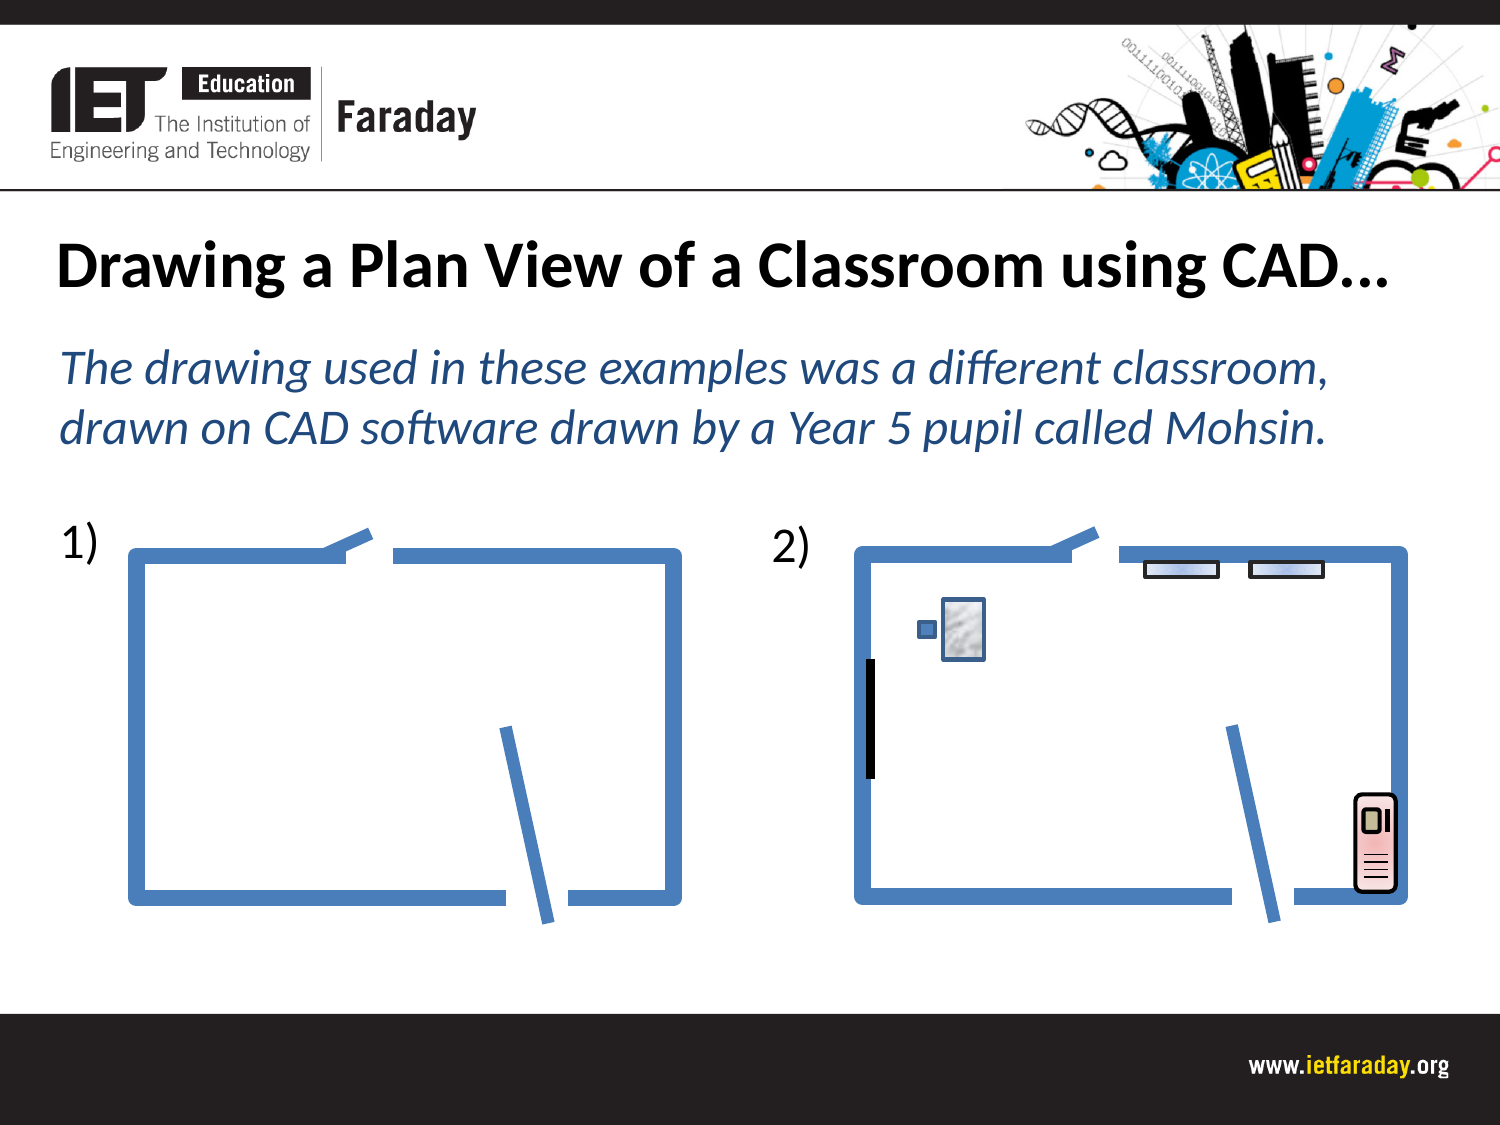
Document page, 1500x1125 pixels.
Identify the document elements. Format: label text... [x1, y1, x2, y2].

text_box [136, 533, 674, 924]
text_box 2) [756, 505, 857, 581]
text_box The drawing used in these examples was a different classroom, drawn on CAD software drawn by a Year 5 pupil called Mohsin. [44, 327, 1461, 462]
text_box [862, 531, 1400, 923]
text_box Drawing a Plan View of a Classroom using CAD... [41, 212, 1435, 308]
picture [0, 0, 1500, 1125]
text_box [44, 501, 145, 576]
